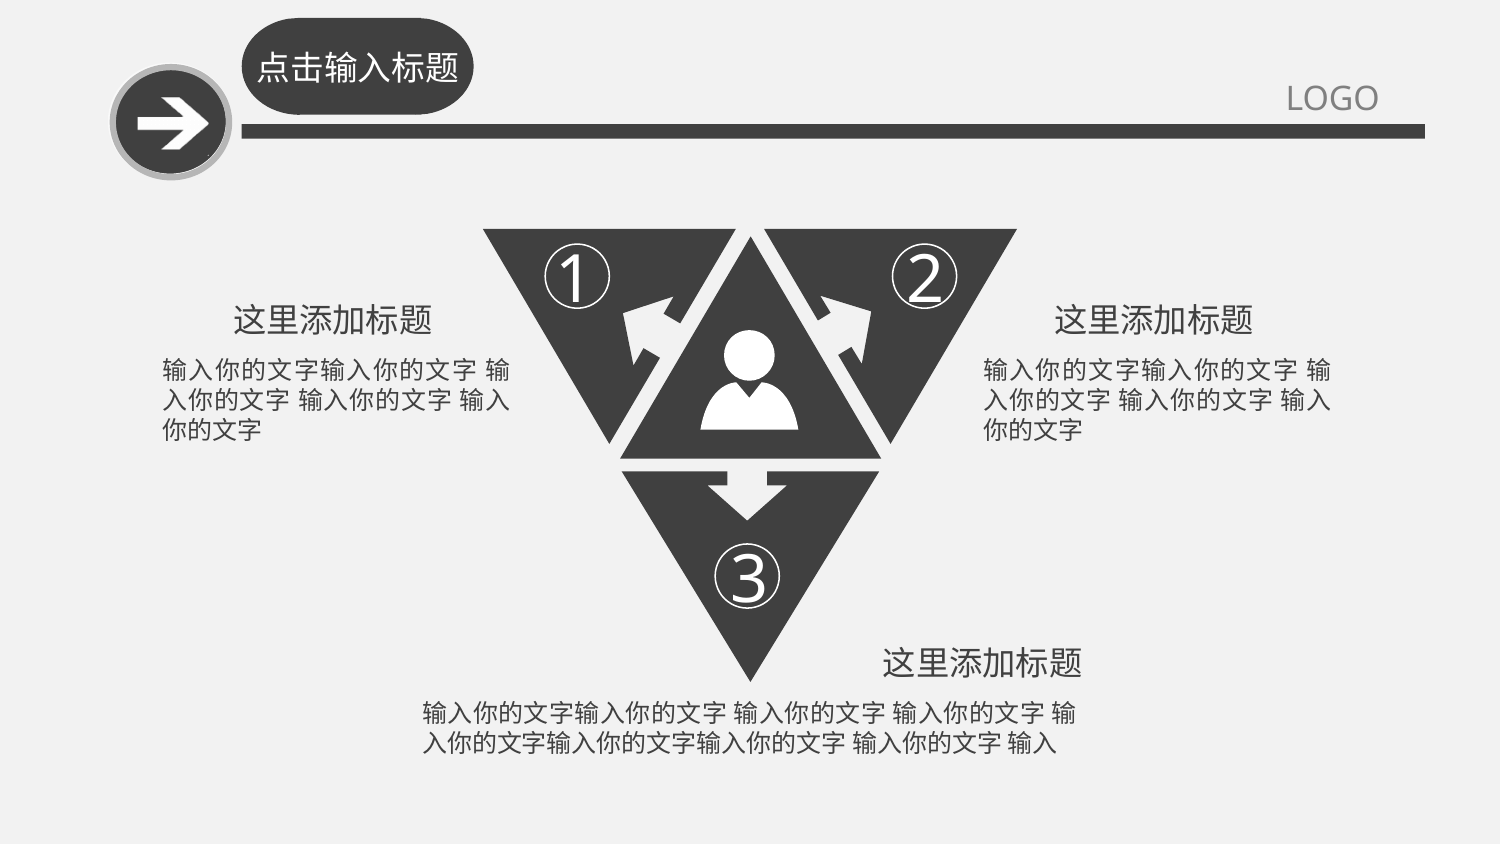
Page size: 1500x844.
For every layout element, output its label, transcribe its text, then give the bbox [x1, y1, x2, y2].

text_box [241, 17, 487, 115]
text_box LOGO [1270, 69, 1404, 123]
text_box 这里添加标题 [218, 291, 455, 347]
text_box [715, 528, 783, 625]
text_box 这里添加标题 [1039, 291, 1276, 347]
text_box 输入你的文字输入你的文字 输入你的文字 输入你的文字 输入你的文字 [1018, 347, 1347, 452]
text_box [545, 228, 610, 325]
text_box 这里添加标题 [868, 634, 1105, 690]
text_box [241, 123, 1426, 140]
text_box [482, 228, 1018, 683]
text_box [892, 228, 959, 325]
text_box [110, 65, 229, 178]
text_box 输入你的文字输入你的文字 输入你的文字 输入你的文字 输入你的文字输入你的文字输入你的文字 输入你的文字 输入 [407, 690, 1093, 766]
text_box 输入你的文字输入你的文字 输入你的文字 输入你的文字 输入你的文字 [147, 347, 482, 452]
